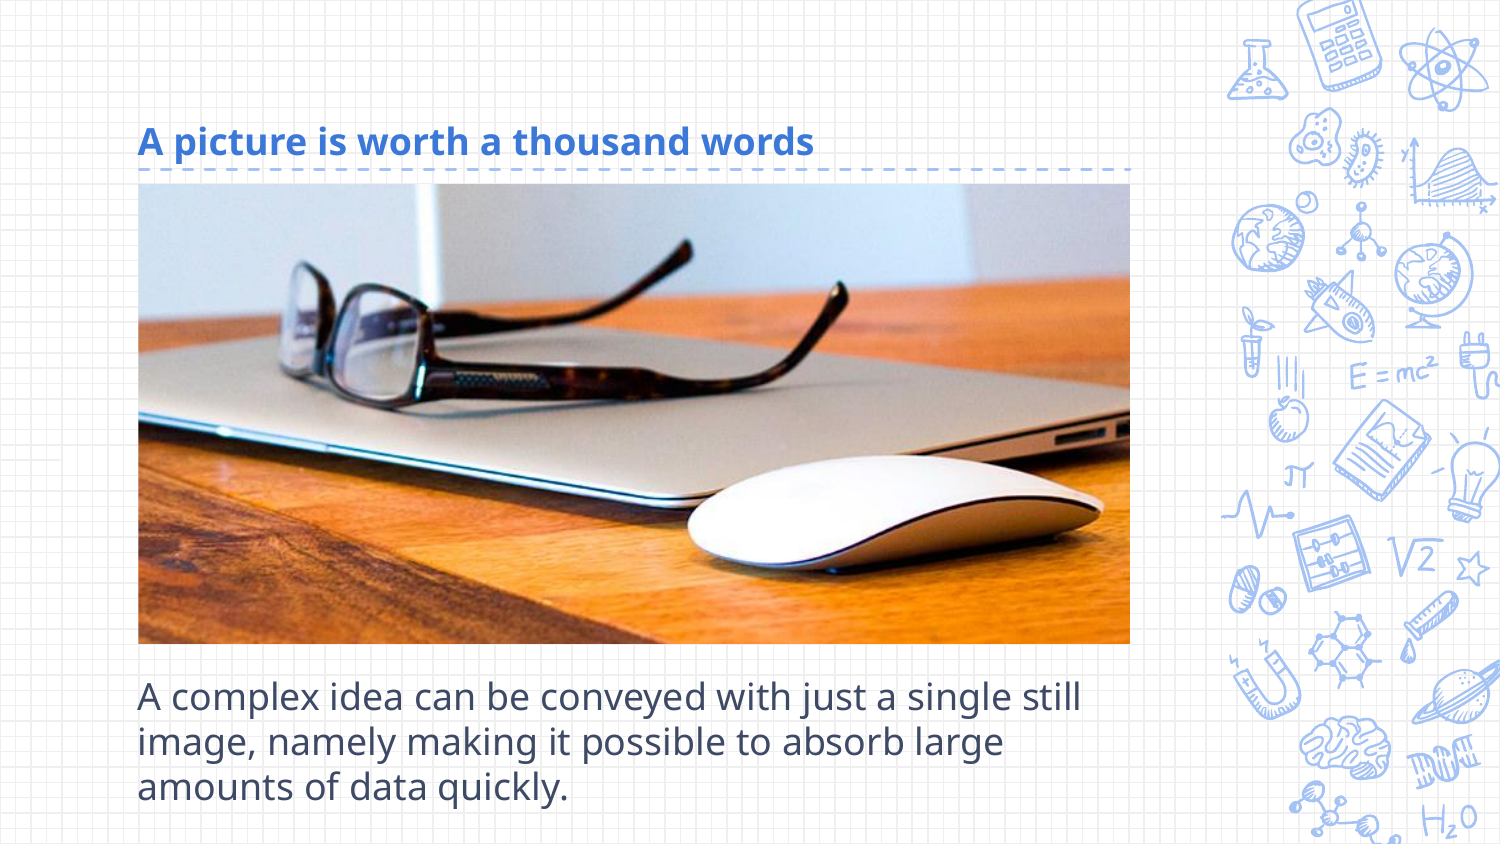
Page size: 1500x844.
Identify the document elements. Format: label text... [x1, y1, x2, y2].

list A complex idea can be conveyed with just a single still image, namely making it possible to absorb large amounts of data quickly. [122, 657, 1130, 810]
picture [137, 183, 1131, 644]
title A picture is worth a thousand words [122, 36, 1130, 178]
